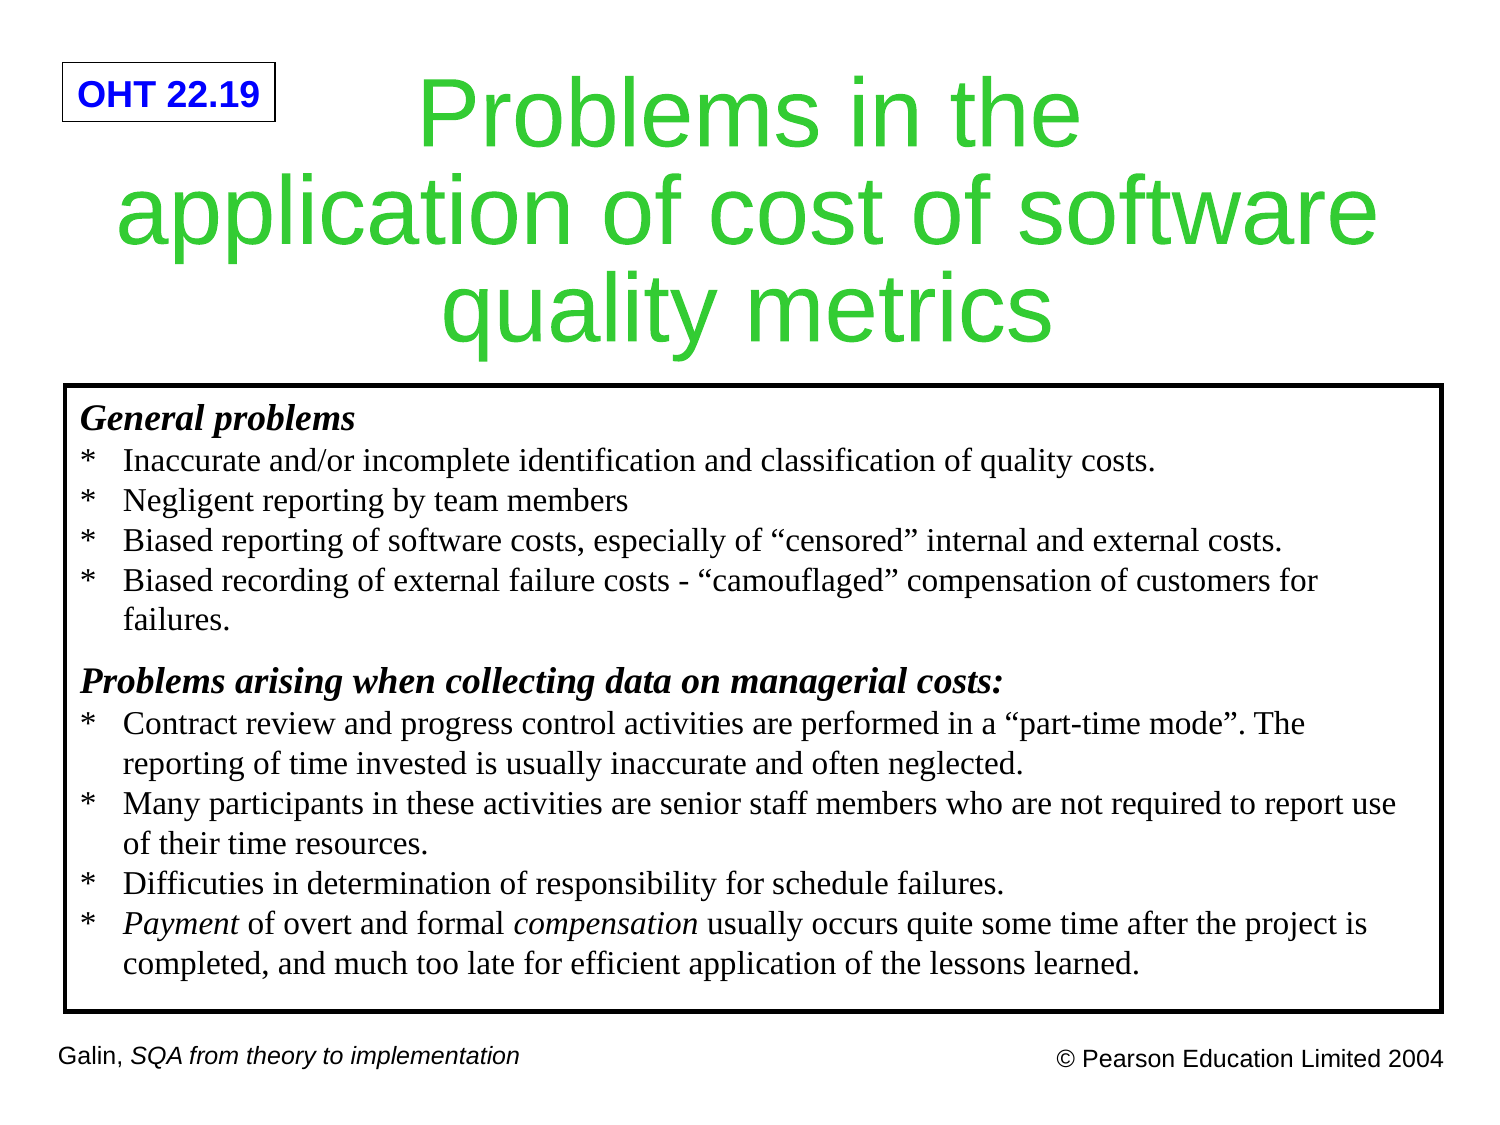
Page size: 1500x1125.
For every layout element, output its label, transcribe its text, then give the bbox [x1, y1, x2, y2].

list General problems * Inaccurate and/or incomplete identification and classification of quality costs. * Negligent reporting by team members * Biased reporting of software costs, especially of “censored” internal and external costs. * Biased recording of external failure costs - “camouflaged” compensation of customers for failures. Problems arising when collecting data on managerial costs: * Contract review and progress control activities are performed in a “part-time mode”. The reporting of time invested is usually inaccurate and often neglected. * Many participants in these activities are senior staff members who are not required to report use of their time resources. * Difficuties in determination of responsibility for schedule failures. * Payment of overt and formal compensation usually occurs quite some time after the project is completed, and much too late for efficient application of the lessons learned. [64, 385, 1442, 1012]
